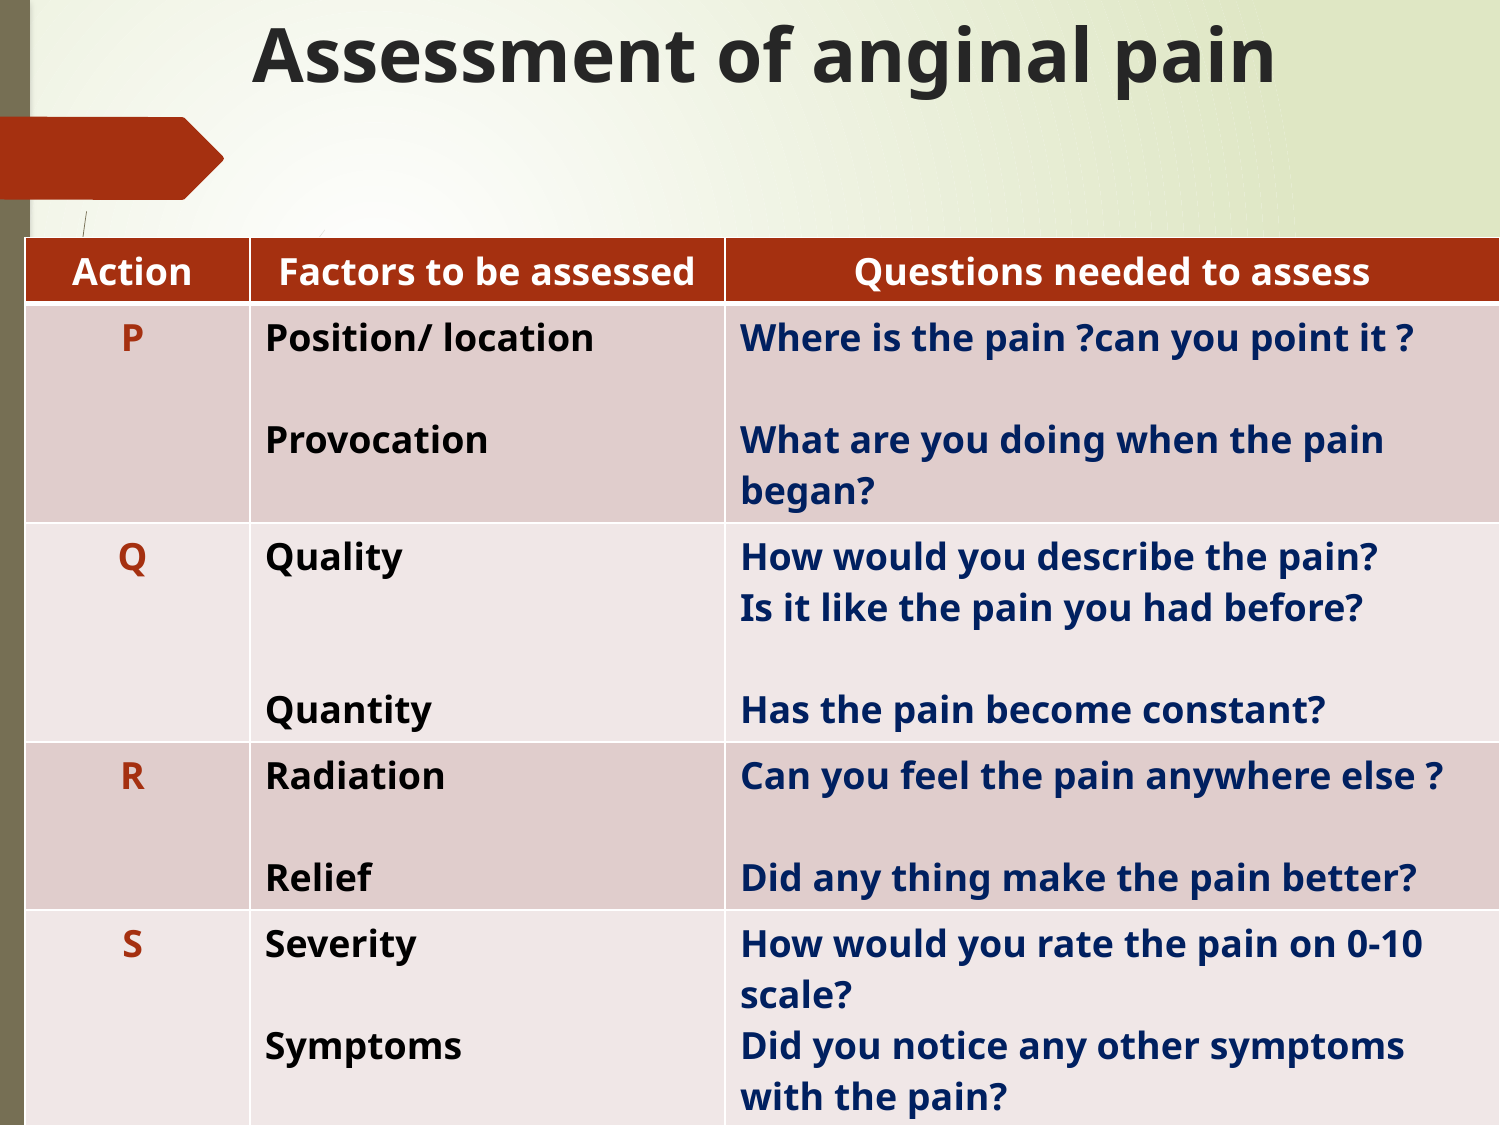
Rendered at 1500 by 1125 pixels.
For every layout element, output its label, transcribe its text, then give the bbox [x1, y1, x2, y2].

table_cell P [26, 306, 249, 522]
table_cell How would you rate the pain on 0-10 scale? Did you notice any other symptoms with the pain? [726, 911, 1499, 1125]
table_cell How would you describe the pain? Is it like the pain you had before? Has the pain become constant? [726, 524, 1499, 741]
table_cell Can you feel the pain anywhere else ? Did any thing make the pain better? [726, 743, 1499, 909]
table_cell Severity Symptoms [251, 911, 724, 1125]
table_cell Where is the pain ?can you point it ? What are you doing when the pain began? [726, 306, 1499, 522]
table_cell Q [26, 524, 249, 741]
table_cell S [26, 911, 249, 1125]
title Assessment of anginal pain [237, 0, 1400, 213]
table_header Action [26, 238, 249, 301]
table_cell Position/ location Provocation [251, 306, 724, 522]
table_cell Radiation Relief [251, 743, 724, 909]
table_header Factors to be assessed [251, 238, 724, 301]
table_cell R [26, 743, 249, 909]
table_cell Quality Quantity [251, 524, 724, 741]
table_header Questions needed to assess [726, 238, 1499, 301]
